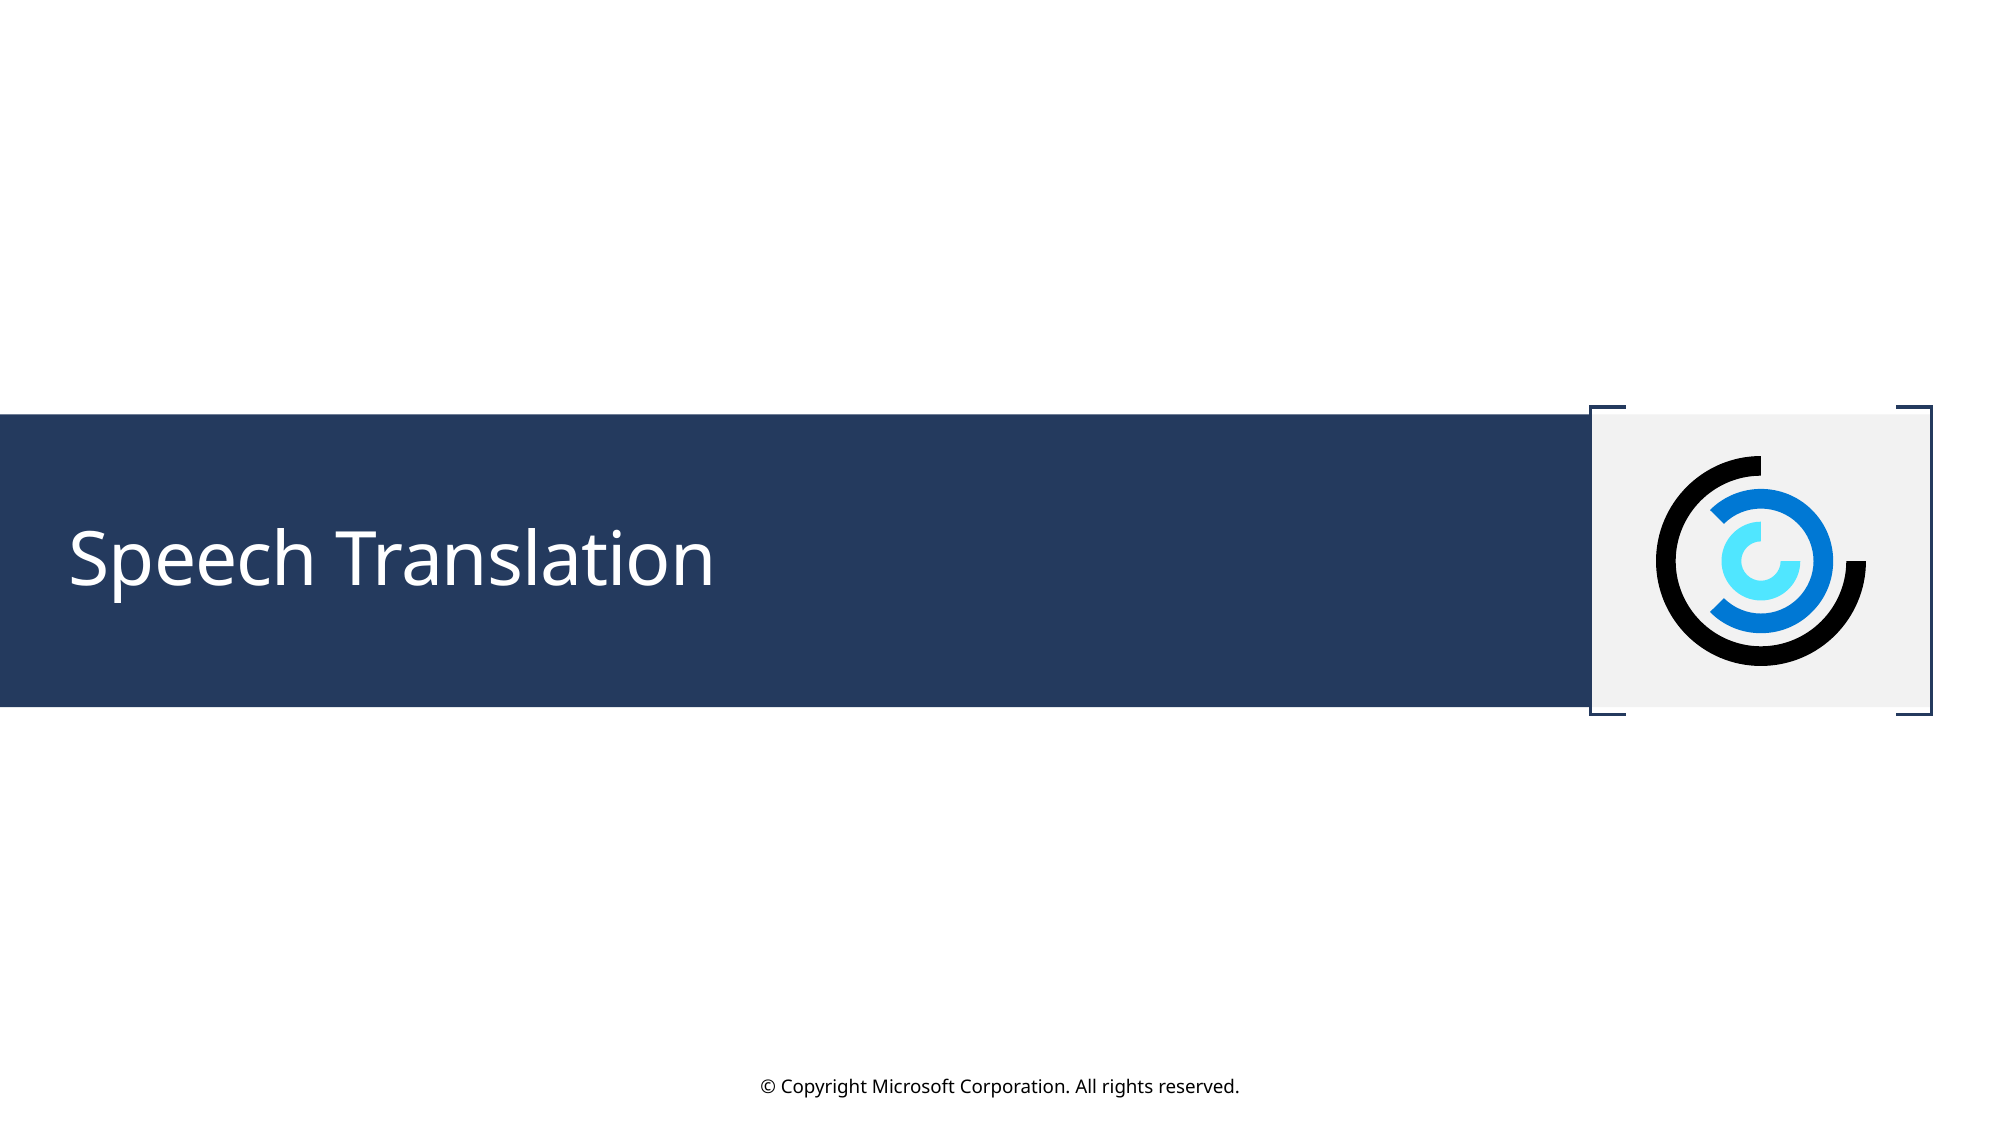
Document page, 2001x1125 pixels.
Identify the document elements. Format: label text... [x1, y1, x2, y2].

picture [1655, 455, 1867, 667]
title Speech Translation [68, 414, 1577, 708]
